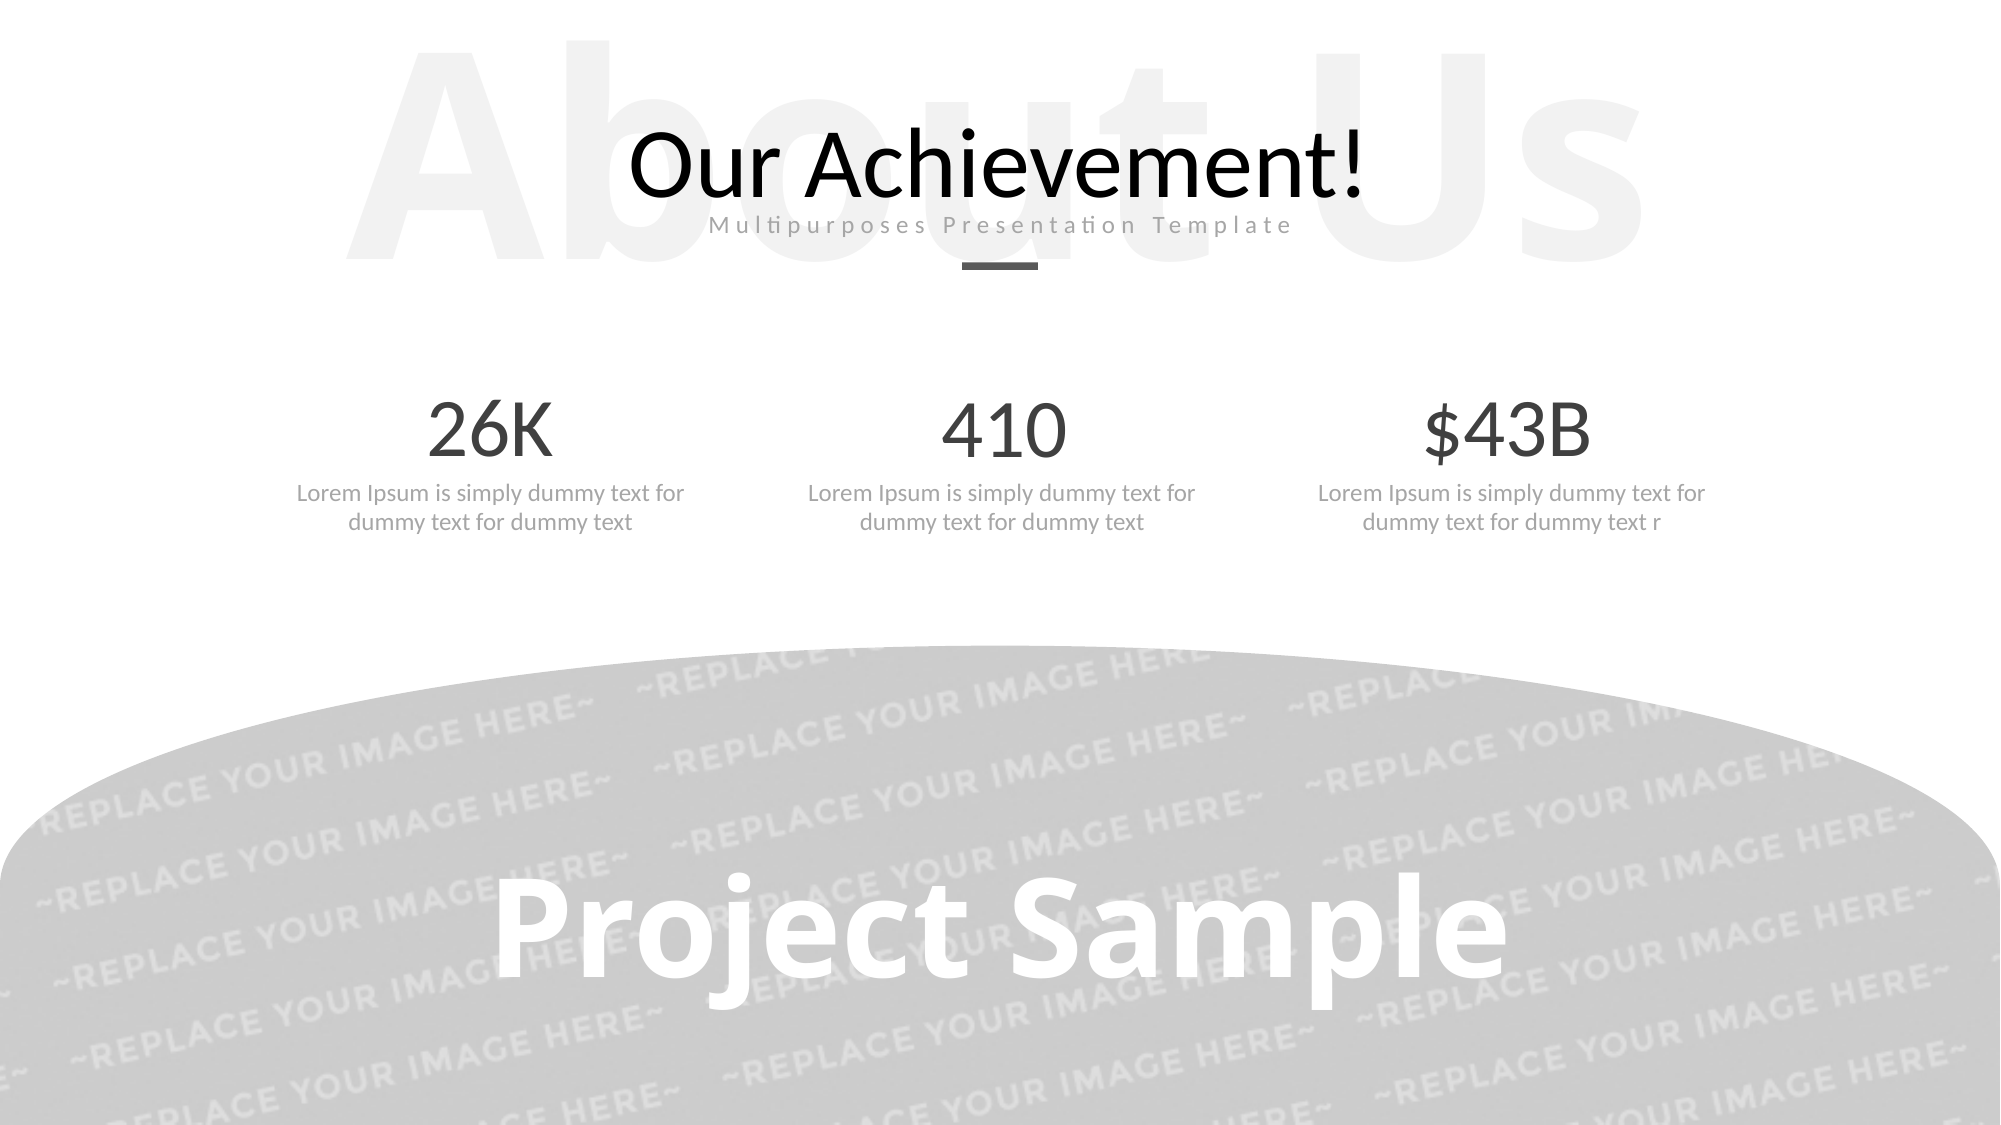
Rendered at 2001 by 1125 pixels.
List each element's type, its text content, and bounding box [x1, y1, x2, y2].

text_box Lorem Ipsum is simply dummy text for dummy text for dummy text r [1290, 468, 1734, 544]
text_box Multipurposes Presentation Template [693, 201, 1307, 247]
text_box Lorem Ipsum is simply dummy text for dummy text for dummy text [780, 468, 1224, 544]
text_box Our Achievement! [614, 90, 1386, 225]
text_box [961, 261, 1039, 271]
text_box $43B [1406, 365, 1609, 468]
text_box 26K [411, 365, 570, 468]
text_box About Us [331, 0, 1669, 324]
picture [0, 645, 2000, 1125]
text_box 410 [926, 366, 1084, 468]
text_box Lorem Ipsum is simply dummy text for dummy text for dummy text [266, 468, 716, 544]
